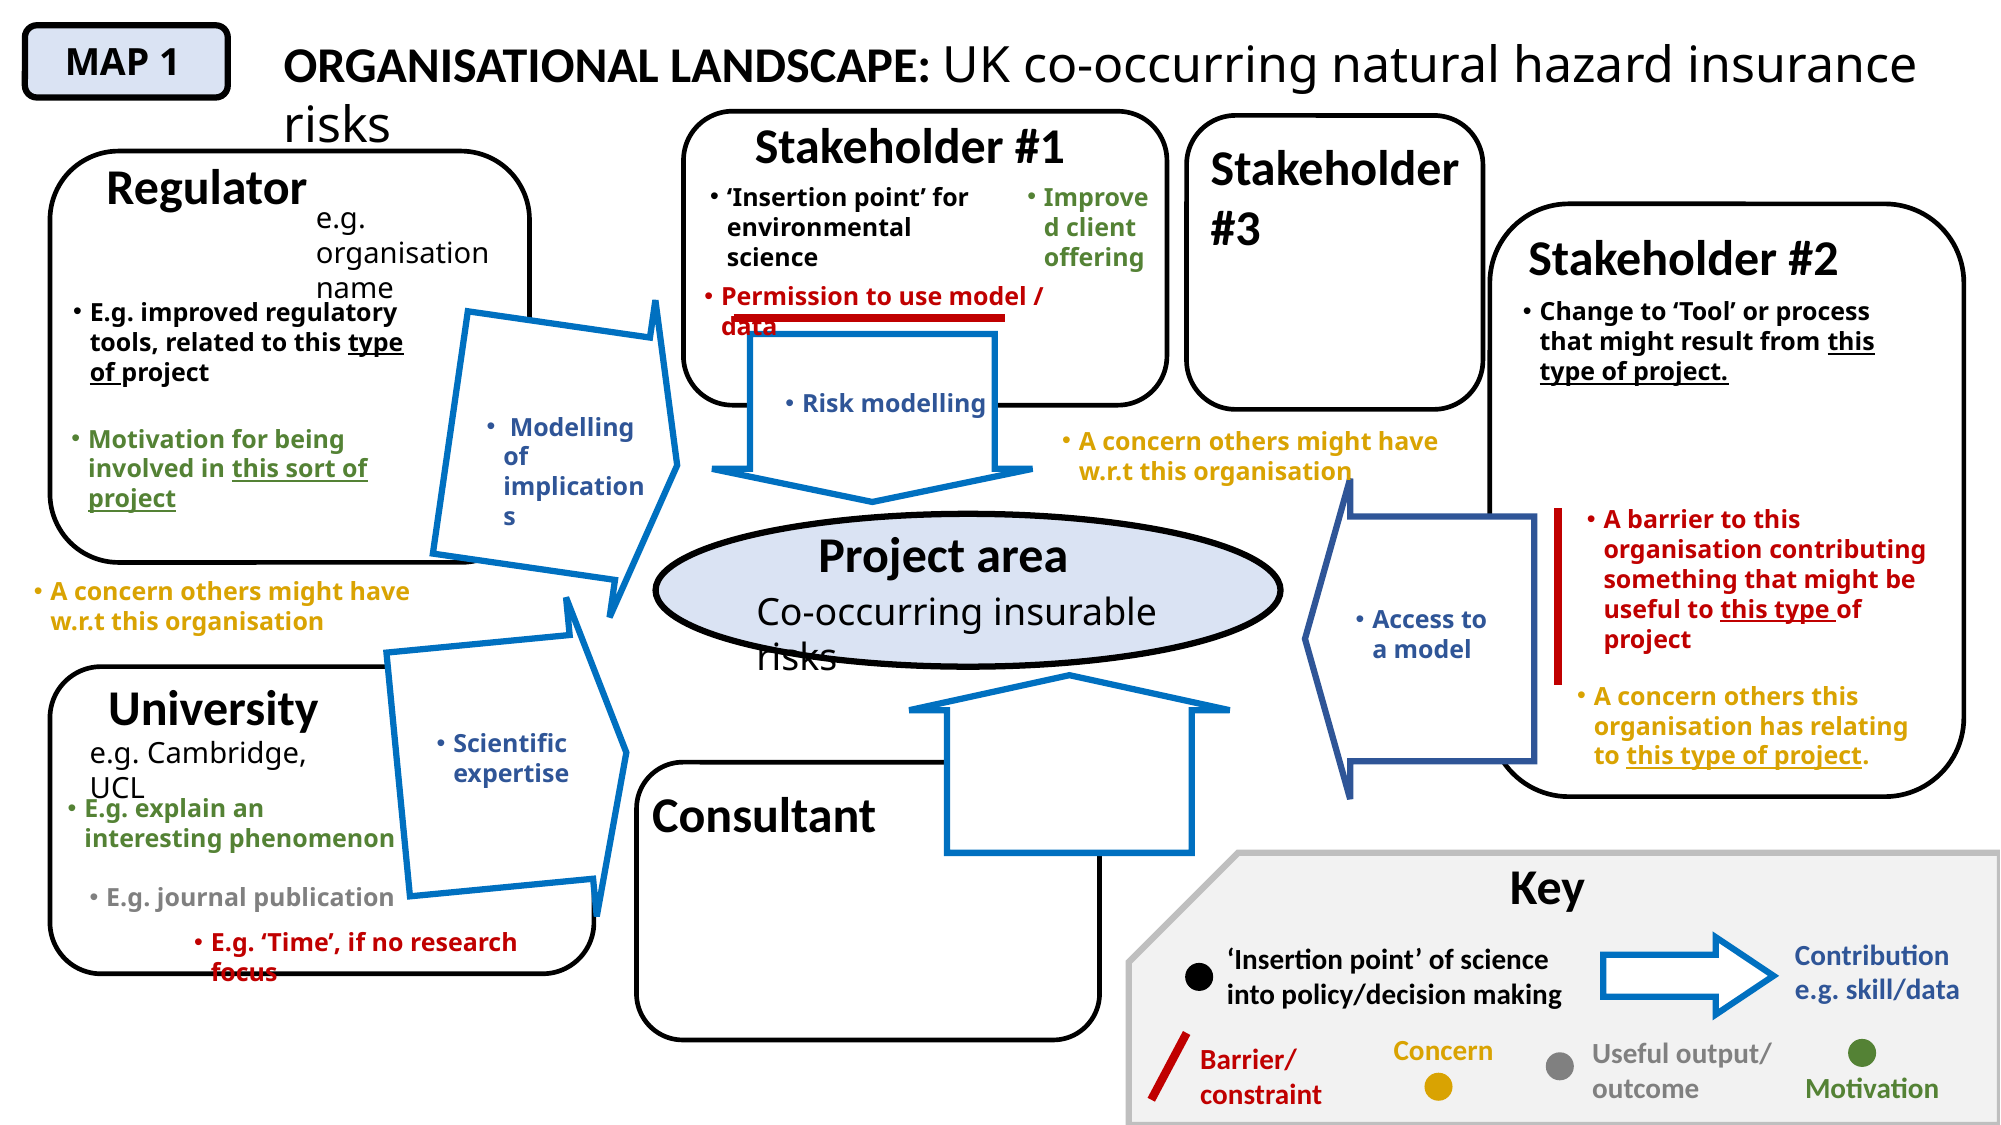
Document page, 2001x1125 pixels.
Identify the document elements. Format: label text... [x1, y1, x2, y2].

text_box e.g. organisation name [301, 191, 532, 312]
text_box A concern others might have w.r.t this organisation [1047, 417, 1455, 493]
text_box [385, 597, 615, 785]
text_box [1185, 135, 1484, 411]
text_box MAP 1 [49, 31, 217, 91]
text_box ORGANISATIONAL LANDSCAPE: UK co-occurring natural hazard insurance risks [268, 25, 1940, 160]
text_box Co-occurring insurable risks [741, 580, 1204, 686]
text_box [328, 160, 525, 191]
text_box E.g. explain an interesting phenomenon [52, 785, 421, 860]
text_box [682, 160, 1168, 407]
text_box [1848, 1038, 1877, 1061]
text_box Useful output/ outcome [1577, 1026, 1806, 1112]
text_box Scientific expertise [421, 720, 659, 796]
text_box Contribution e.g. skill/data [1780, 928, 1981, 1014]
text_box Concern [1378, 1023, 1577, 1074]
text_box [48, 665, 406, 975]
text_box [635, 761, 1101, 1041]
text_box Barrier/ constraint [1185, 1032, 1341, 1118]
text_box [487, 312, 531, 319]
text_box E.g. ‘Time’, if no research focus [179, 919, 577, 995]
text_box E.g. improved regulatory tools, related to this type of project [58, 288, 419, 394]
text_box [405, 796, 620, 917]
text_box Improved client offering [1012, 174, 1169, 309]
text_box ‘Insertion point’ of science into policy/decision making [1212, 933, 1585, 1018]
text_box [1121, 522, 1282, 642]
text_box [431, 300, 679, 618]
text_box [1602, 935, 1776, 1017]
text_box Access to a model [1340, 596, 1518, 671]
text_box Change to ‘Tool’ or process that might result from this type of project. [1508, 288, 1926, 394]
text_box Risk modelling [770, 380, 1008, 425]
text_box Permission to use model / data [689, 273, 1072, 348]
text_box Motivation [1790, 1061, 1988, 1112]
text_box [1185, 962, 1212, 991]
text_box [1151, 1032, 1187, 1100]
text_box ‘Insertion point’ for environmental science [695, 174, 1008, 273]
text_box [1488, 202, 1965, 798]
text_box Project area [803, 514, 1121, 580]
text_box [23, 24, 229, 99]
text_box [654, 524, 803, 644]
text_box Regulator [91, 147, 328, 223]
text_box A concern others might have w.r.t this organisation [19, 568, 480, 643]
text_box [1201, 114, 1469, 128]
text_box [1303, 493, 1536, 800]
text_box [908, 674, 1230, 854]
text_box Modelling of implications [471, 403, 665, 539]
text_box [48, 155, 476, 564]
text_box Key [1495, 847, 1625, 923]
text_box E.g. journal publication [74, 874, 515, 919]
text_box [1424, 1074, 1453, 1101]
text_box A concern others this organisation has relating to this type of project. [1562, 672, 1945, 778]
text_box [711, 348, 1033, 504]
text_box [1127, 851, 2000, 1125]
text_box A barrier to this organisation contributing something that might be useful to this type of project [1572, 496, 1950, 661]
text_box Motivation for being involved in this sort of project [56, 415, 425, 521]
text_box [515, 880, 595, 962]
text_box Stakeholder #2 [1513, 217, 1901, 288]
text_box Stakeholder #3 [1195, 128, 1486, 264]
text_box [1548, 1074, 1572, 1081]
text_box e.g. Cambridge, UCL [74, 726, 369, 785]
